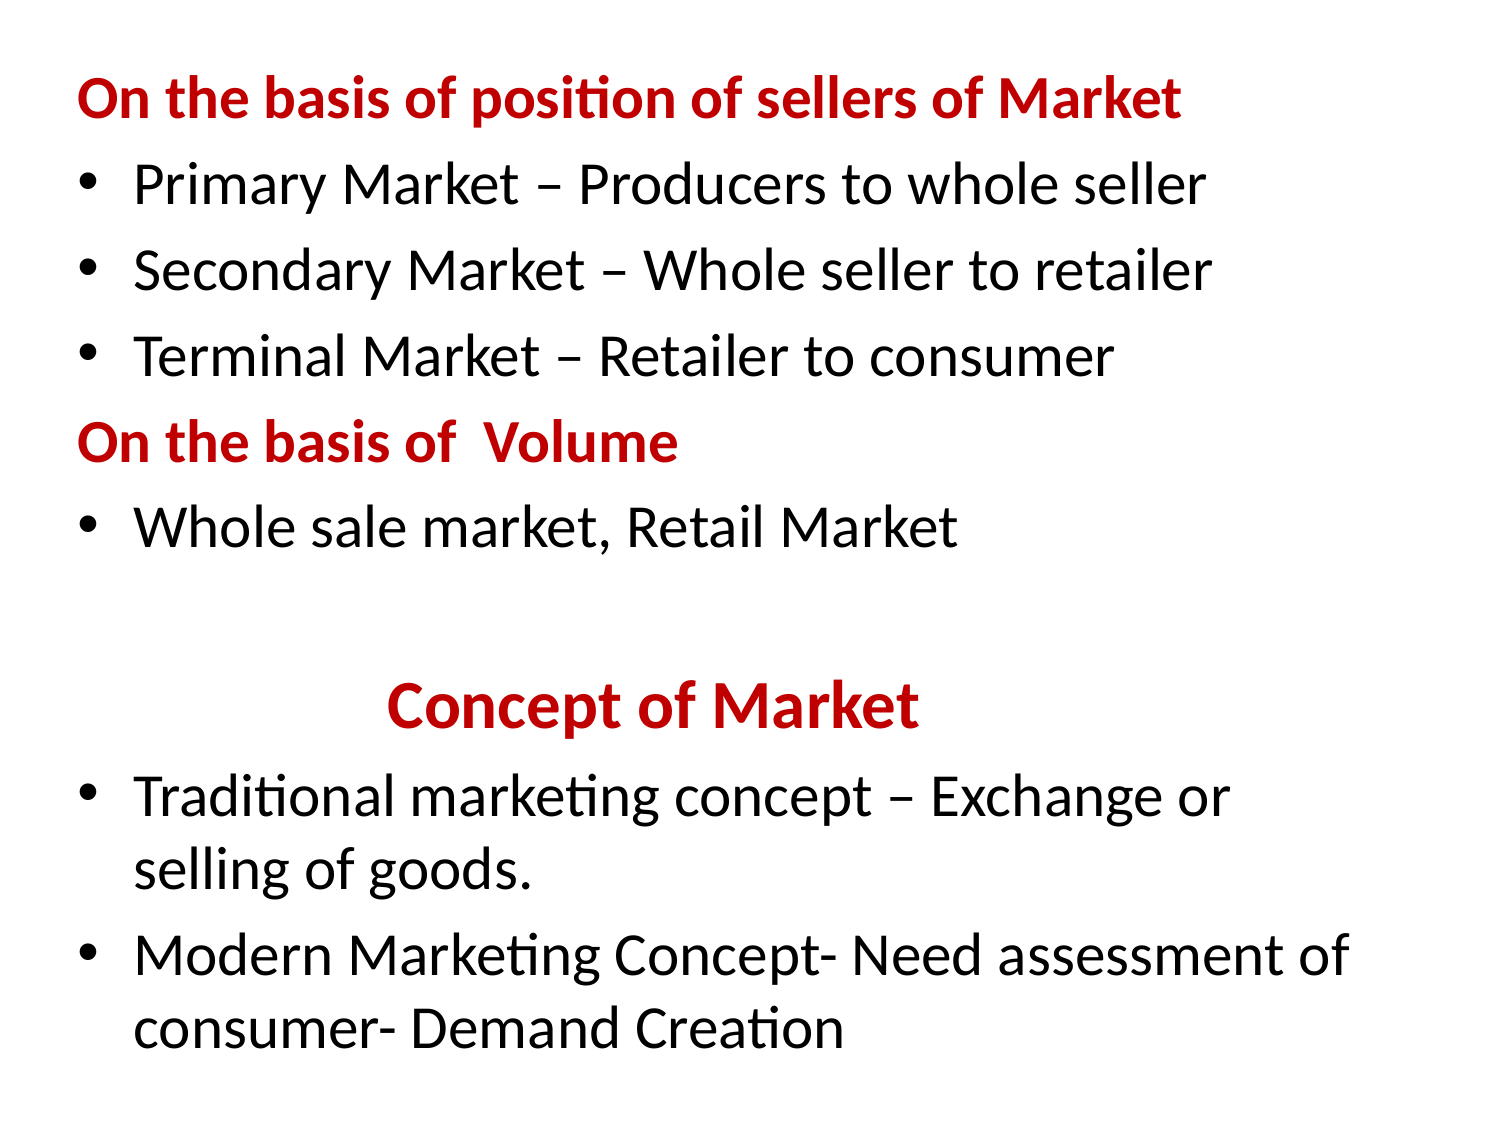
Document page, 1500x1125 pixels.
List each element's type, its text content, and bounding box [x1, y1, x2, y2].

list On the basis of position of sellers of Market Primary Market – Producers to whole seller Secondary Market – Whole seller to retailer Terminal Market – Retailer to consumer On the basis of Volume Whole sale market, Retail Market Concept of Market Traditional marketing concept – Exchange or selling of goods. Modern Marketing Concept- Need assessment of consumer- Demand Creation [62, 50, 1400, 1075]
